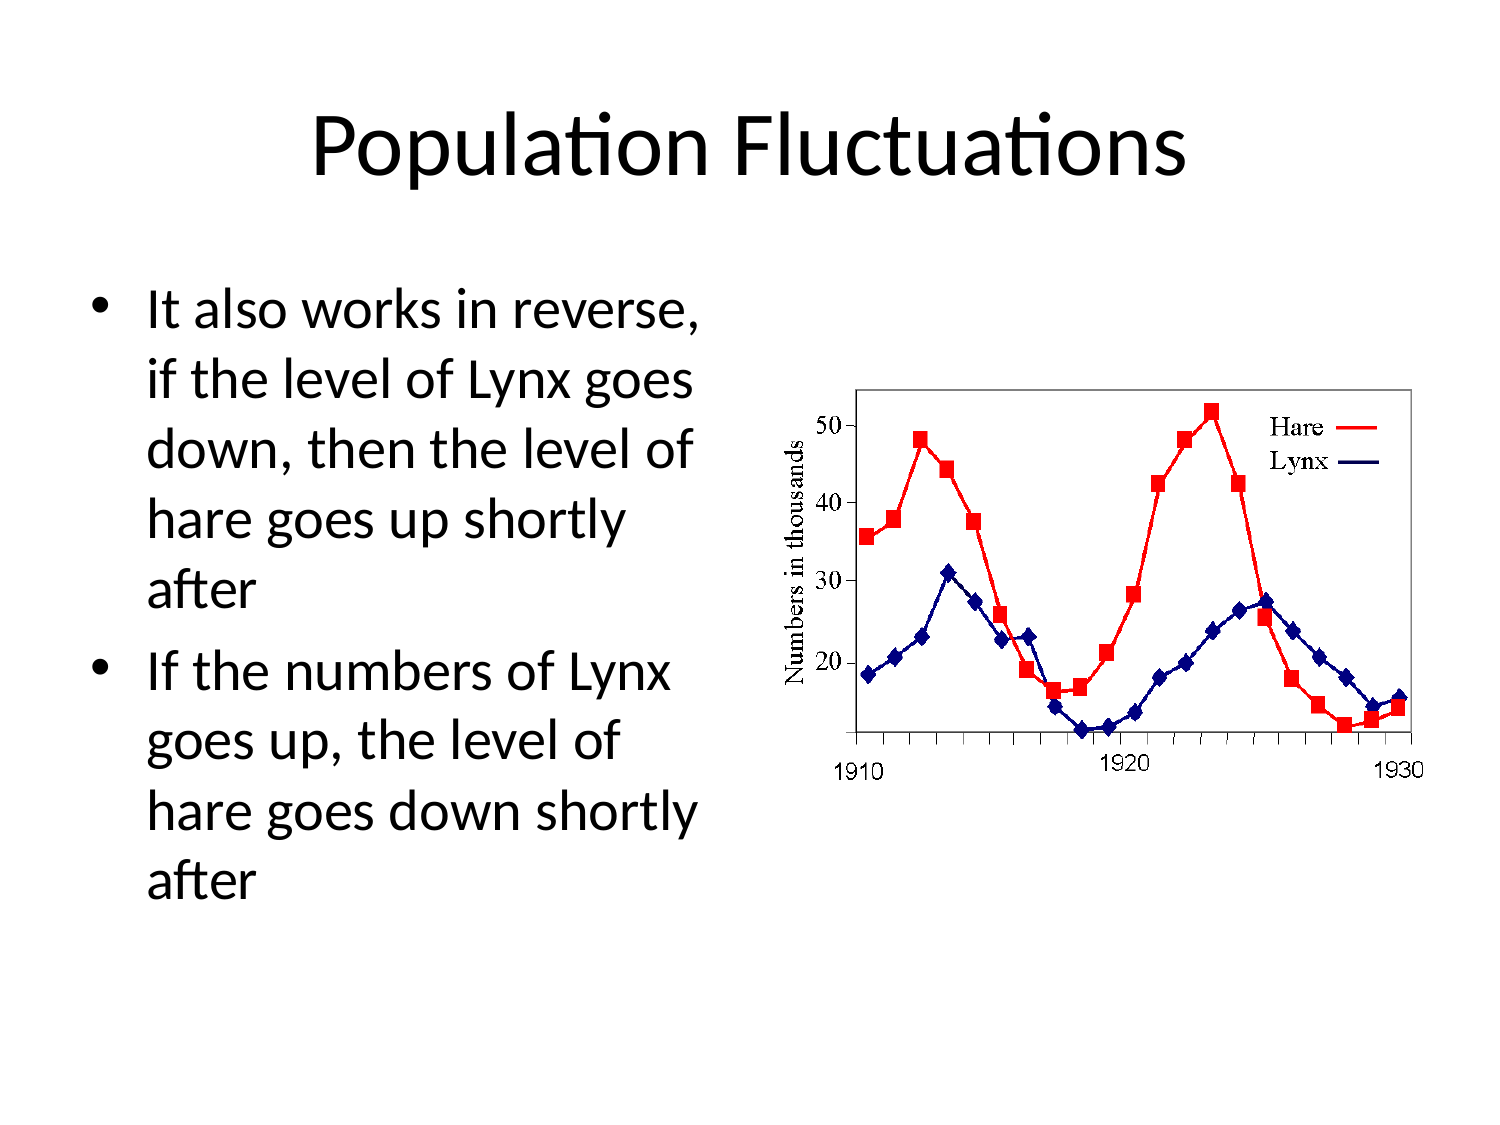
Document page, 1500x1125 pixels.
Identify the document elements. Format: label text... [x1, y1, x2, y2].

title Population Fluctuations [75, 45, 1425, 233]
list It also works in reverse, if the level of Lynx goes down, then the level of hare goes up shortly after If the numbers of Lynx goes up, the level of hare goes down shortly after [75, 262, 738, 1005]
picture [749, 349, 1453, 801]
